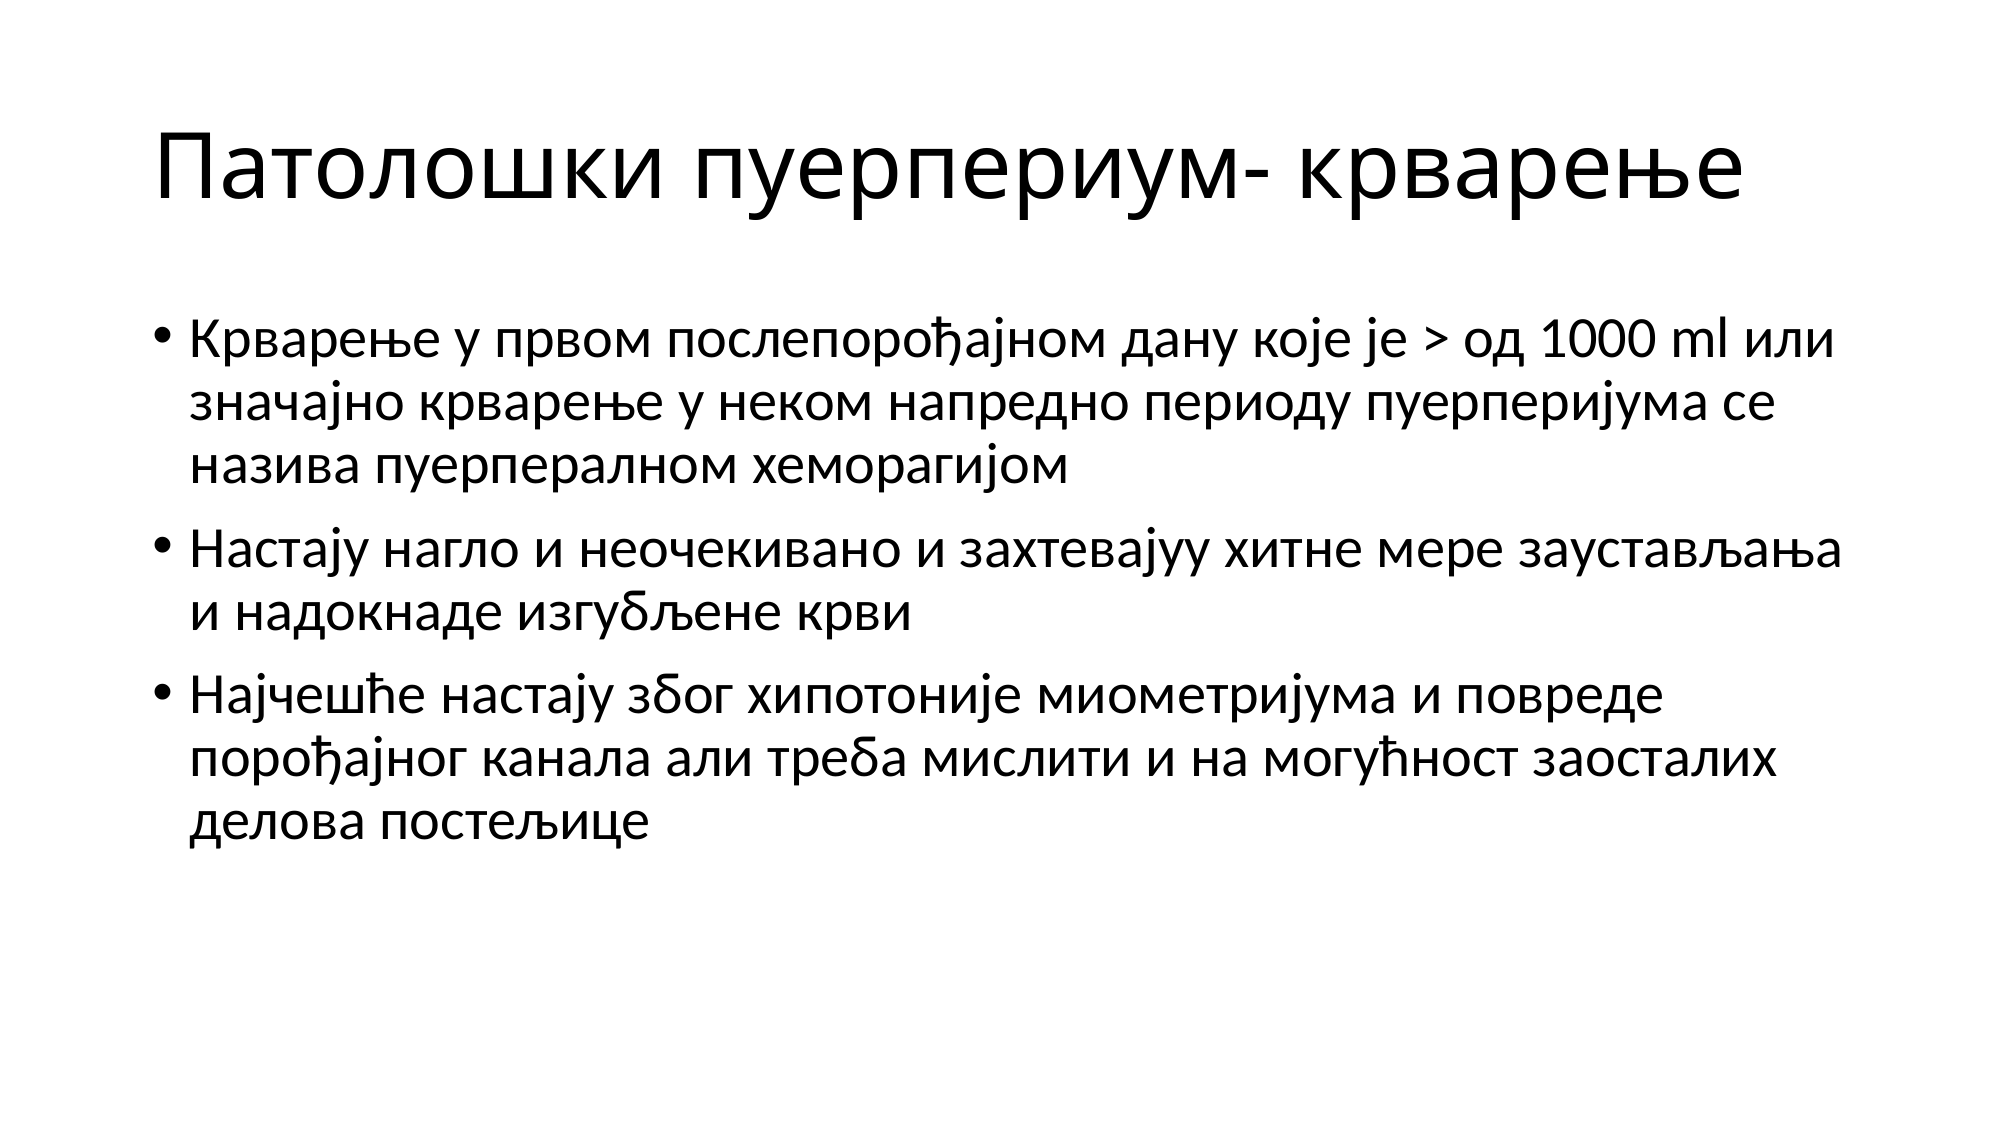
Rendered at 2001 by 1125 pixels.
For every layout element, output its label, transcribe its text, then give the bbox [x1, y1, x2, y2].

title Патолошки пуерпериум- крварење [137, 59, 1863, 278]
list Крварење у првом послепорођајном дану које је > од 1000 ml или значајно крварење у неком напредно периоду пуерперијума се назива пуерпералном хеморагијом Настају нагло и неочекивано и захтевајуу хитне мере заустављања и надокнаде изгубљене крви Најчешће настају због хипотоније миометријума и повреде порођајног канала али треба мислити и на могућност заосталих делова постељице [137, 299, 1863, 1014]
